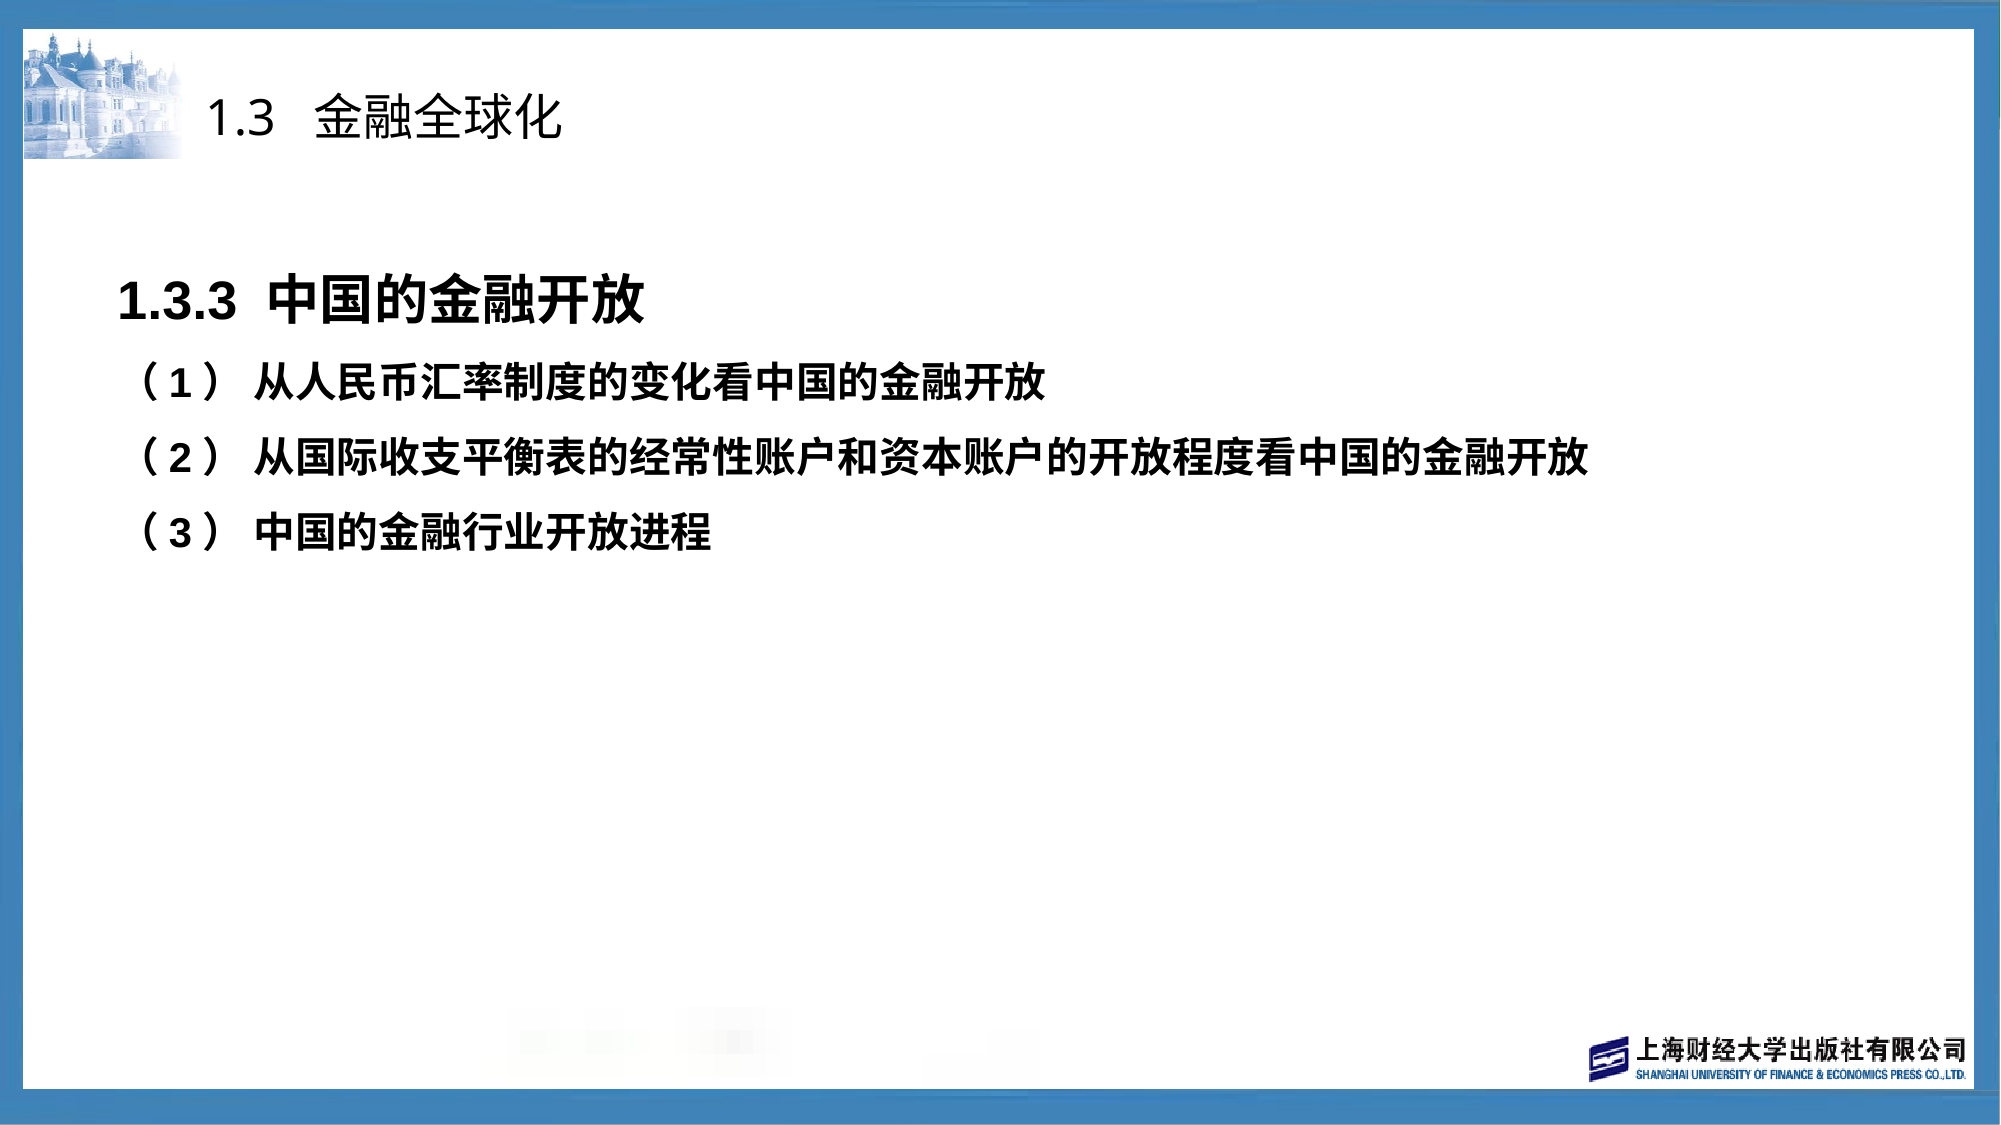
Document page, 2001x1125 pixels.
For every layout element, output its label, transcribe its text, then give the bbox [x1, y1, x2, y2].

list 1.3.3 中国的金融开放 （1） 从人民币汇率制度的变化看中国的金融开放 （2） 从国际收支平衡表的经常性账户和资本账户的开放程度看中国的金融开放 （3） 中国的金融行业开放进程 [102, 241, 1898, 1065]
title 1.3 金融全球化 [190, 64, 1547, 168]
picture [0, 0, 2001, 1125]
